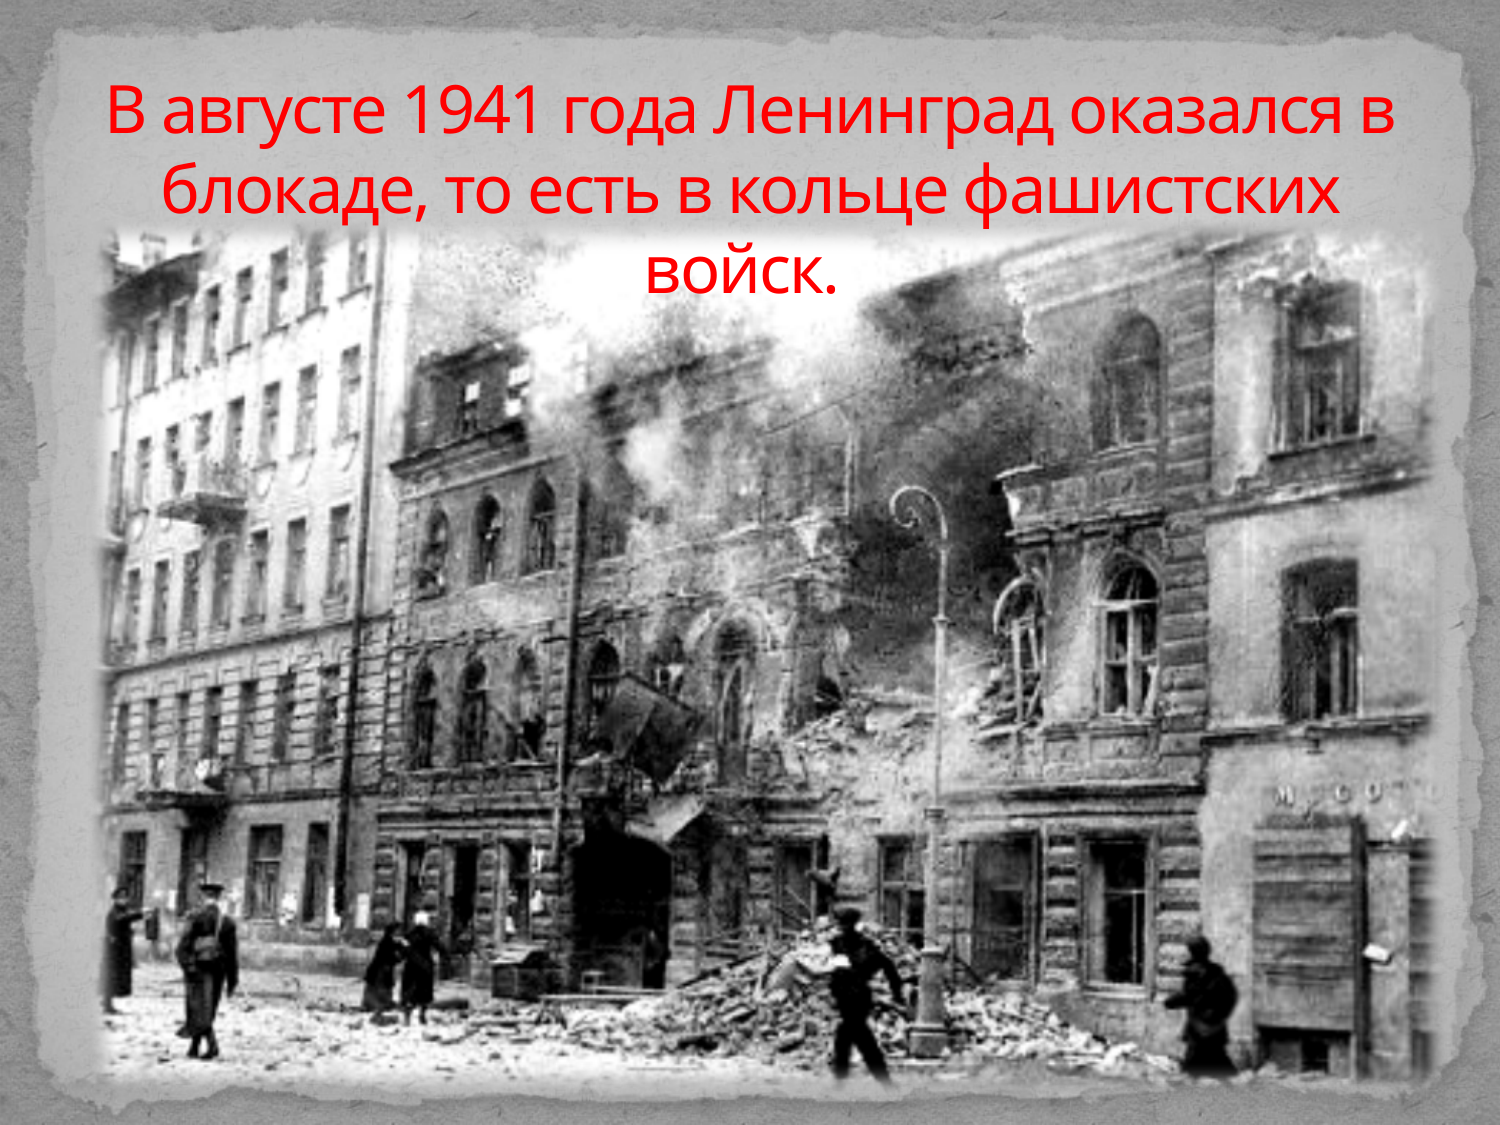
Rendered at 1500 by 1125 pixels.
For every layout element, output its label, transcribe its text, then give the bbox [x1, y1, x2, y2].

title В августе 1941 года Ленинград оказался в блокаде, то есть в кольце фашистских войск. [74, 24, 1425, 315]
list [91, 222, 1446, 1095]
